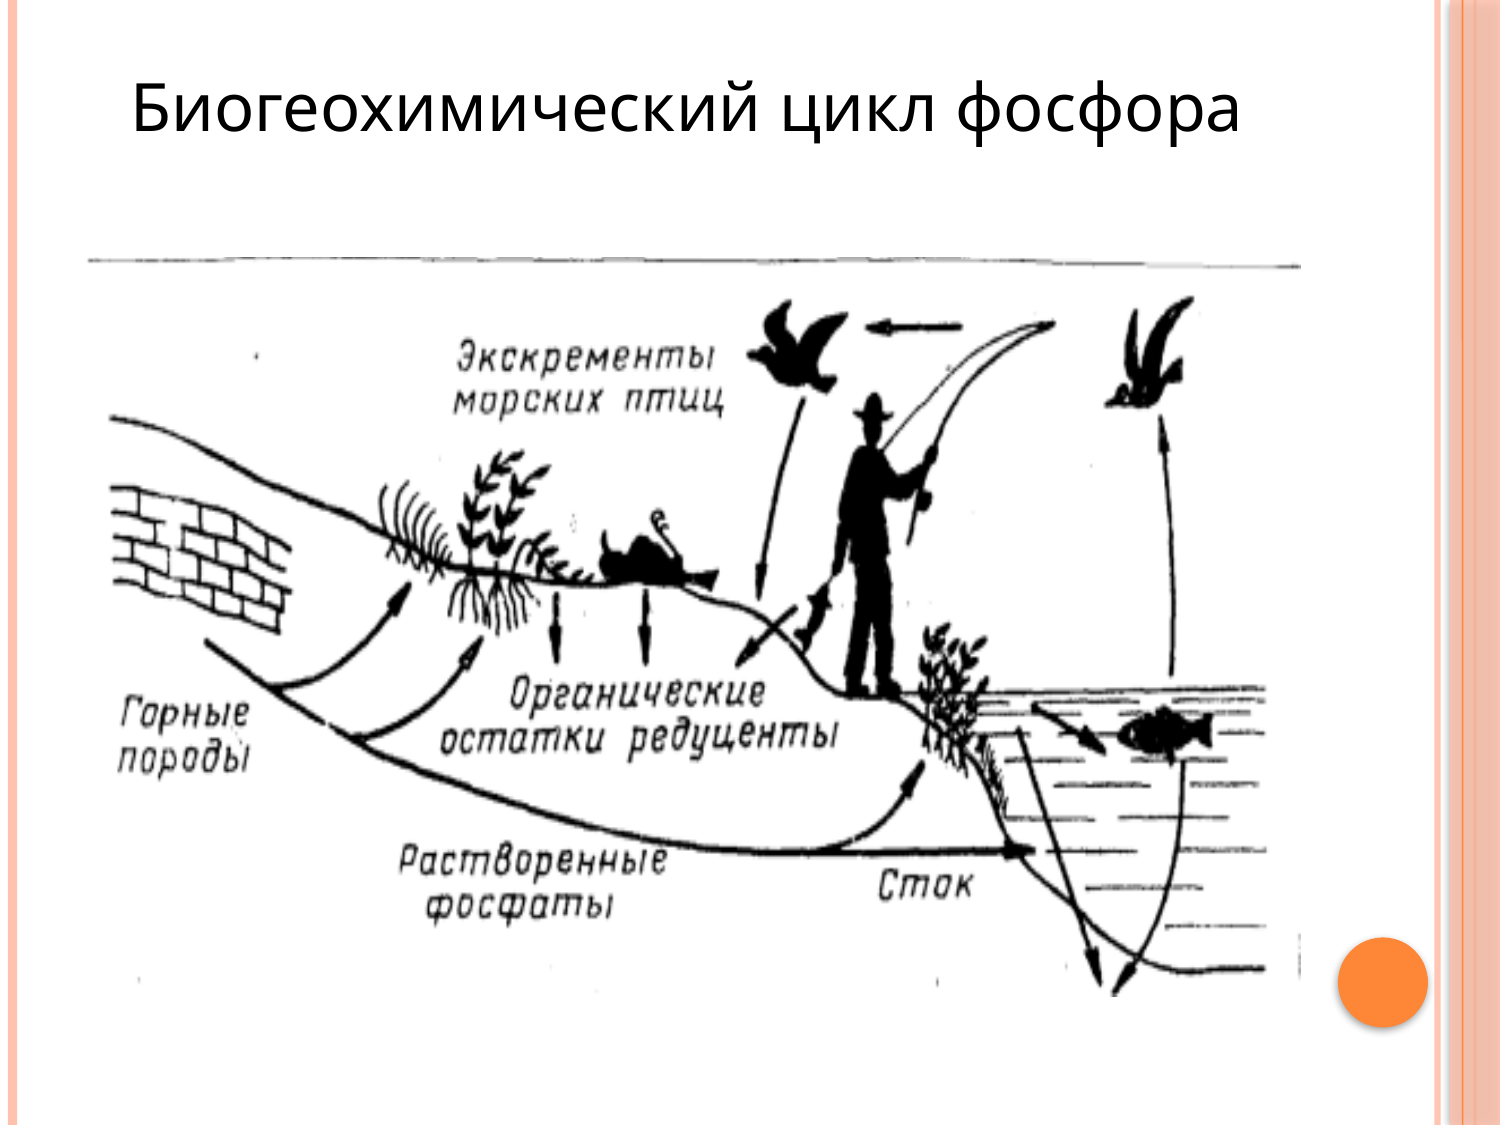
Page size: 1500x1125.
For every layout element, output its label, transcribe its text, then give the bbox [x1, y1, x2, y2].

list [81, 257, 1302, 997]
title Биогеохимический цикл фосфора [75, 45, 1300, 233]
